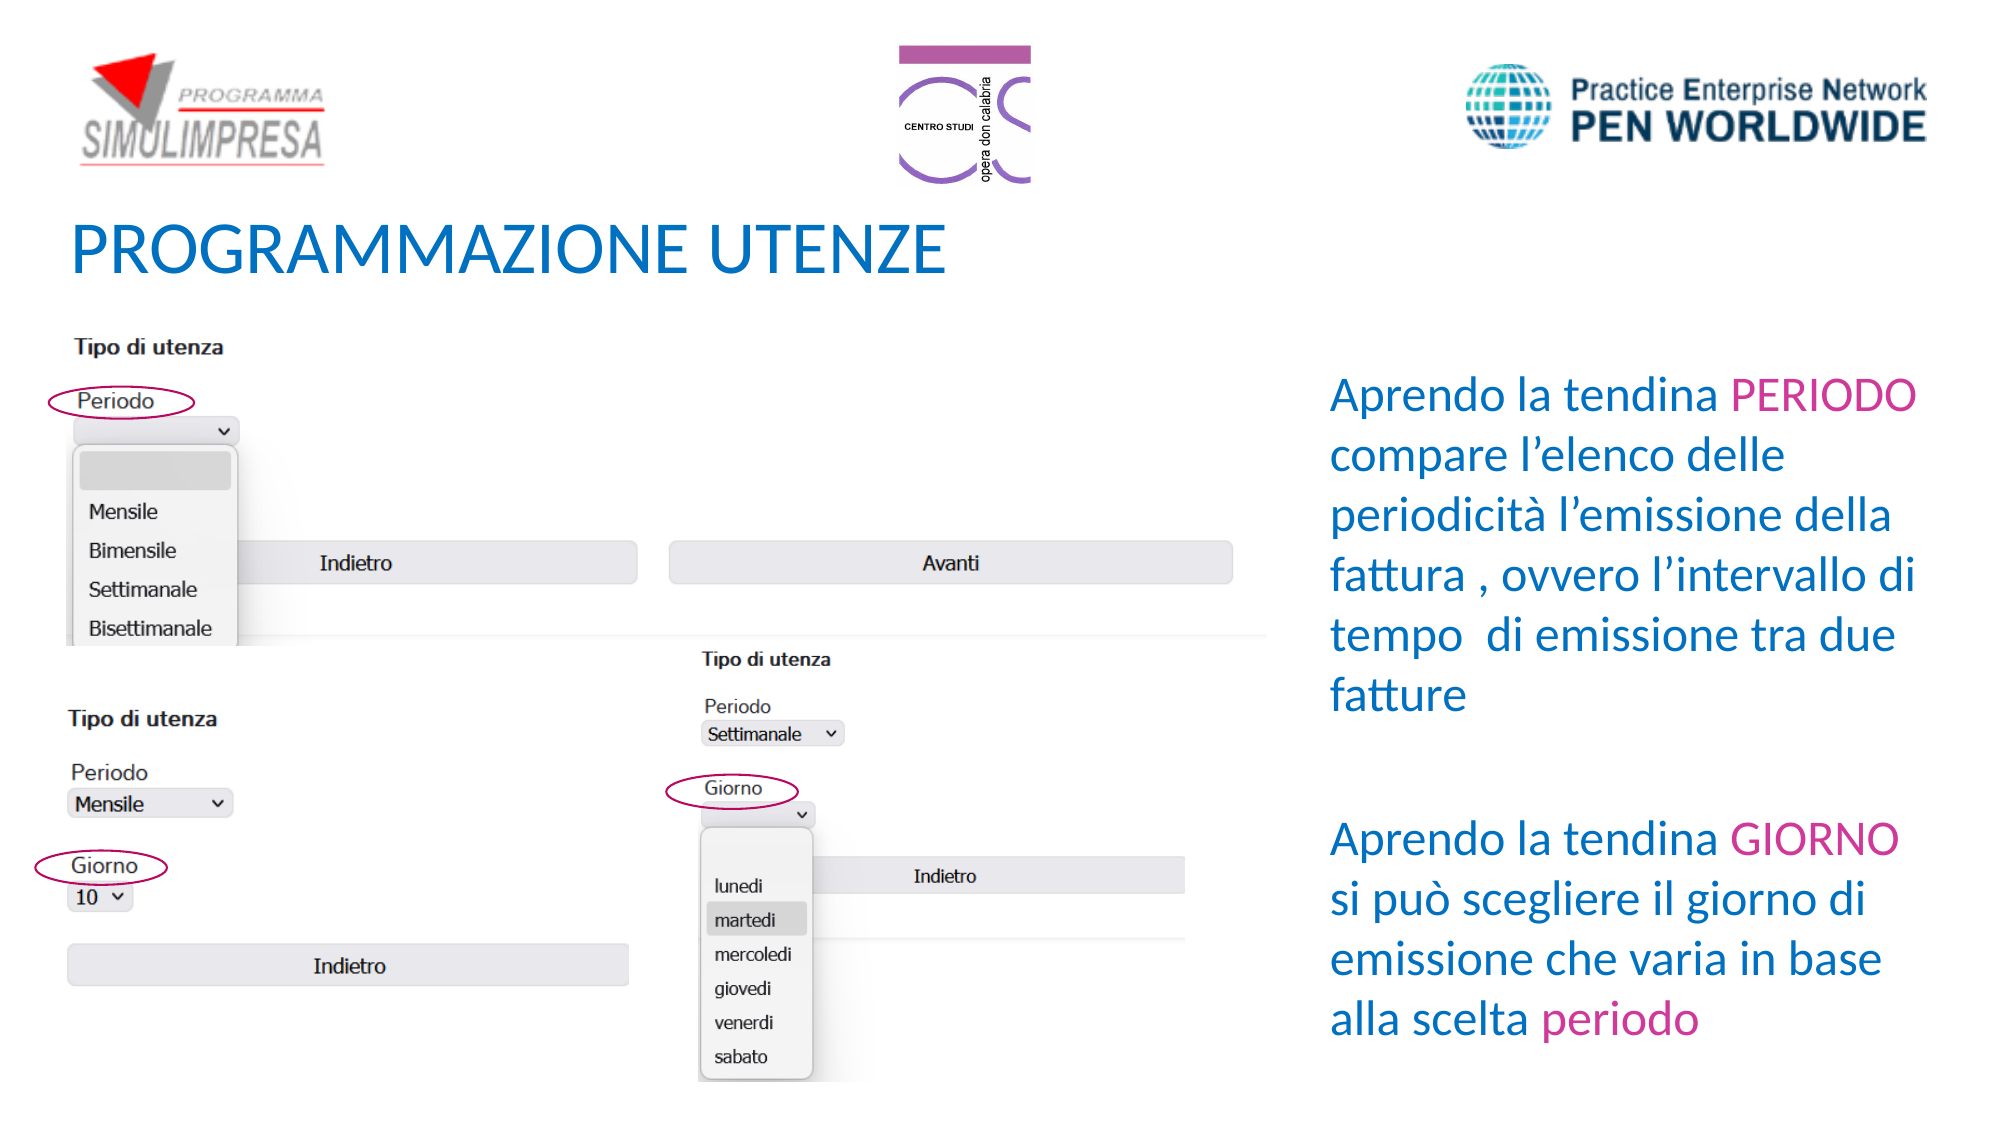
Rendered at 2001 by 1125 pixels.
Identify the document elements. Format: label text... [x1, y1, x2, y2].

text_box [48, 394, 60, 412]
text_box Aprendo la tendina PERIODO compare l’elenco delle periodicità l’emissione della fattura , ovvero l’intervallo di tempo di emissione tra due fatture [1315, 354, 1949, 730]
picture [65, 700, 629, 990]
text_box Aprendo la tendina GIORNO si può scegliere il giorno di emissione che varia in base alla scelta periodo [1314, 798, 1934, 1054]
picture [896, 42, 1034, 188]
picture [76, 50, 336, 168]
subtitle PROGRAMMAZIONE UTENZE [55, 201, 1951, 319]
text_box [666, 777, 693, 806]
picture [65, 332, 1267, 1082]
picture [1466, 64, 1927, 149]
text_box [35, 854, 60, 882]
